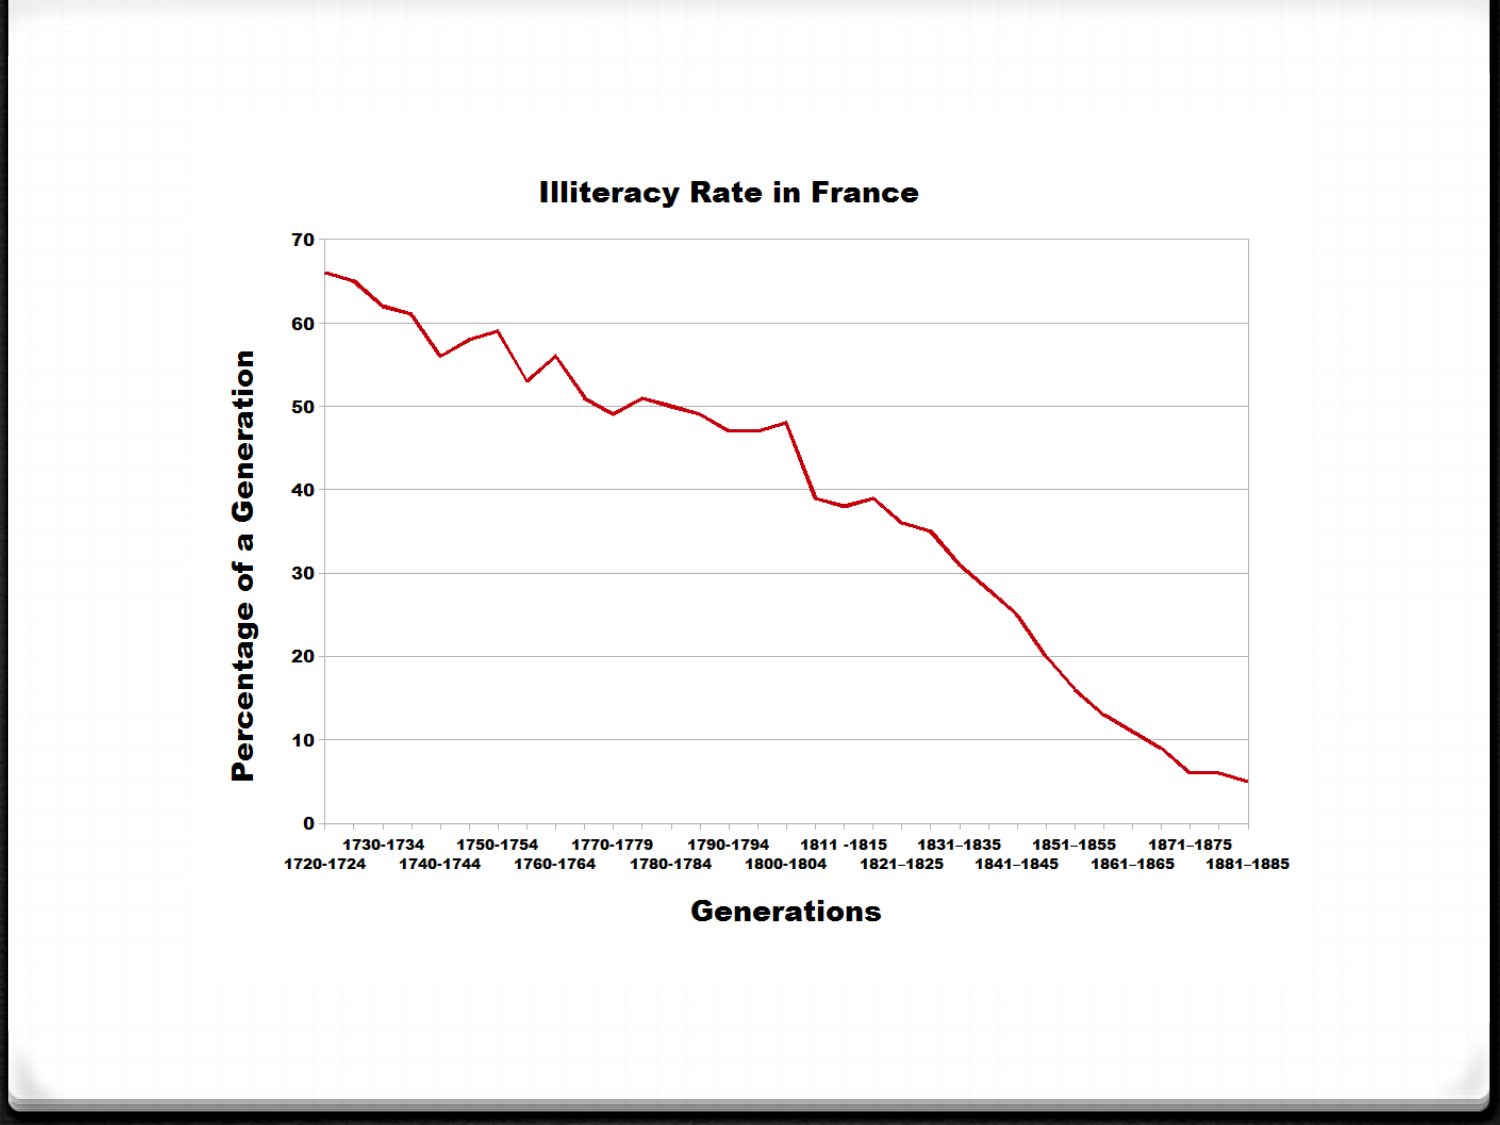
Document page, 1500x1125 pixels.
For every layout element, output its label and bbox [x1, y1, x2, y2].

list [137, 114, 1363, 983]
picture [0, 0, 1500, 1125]
